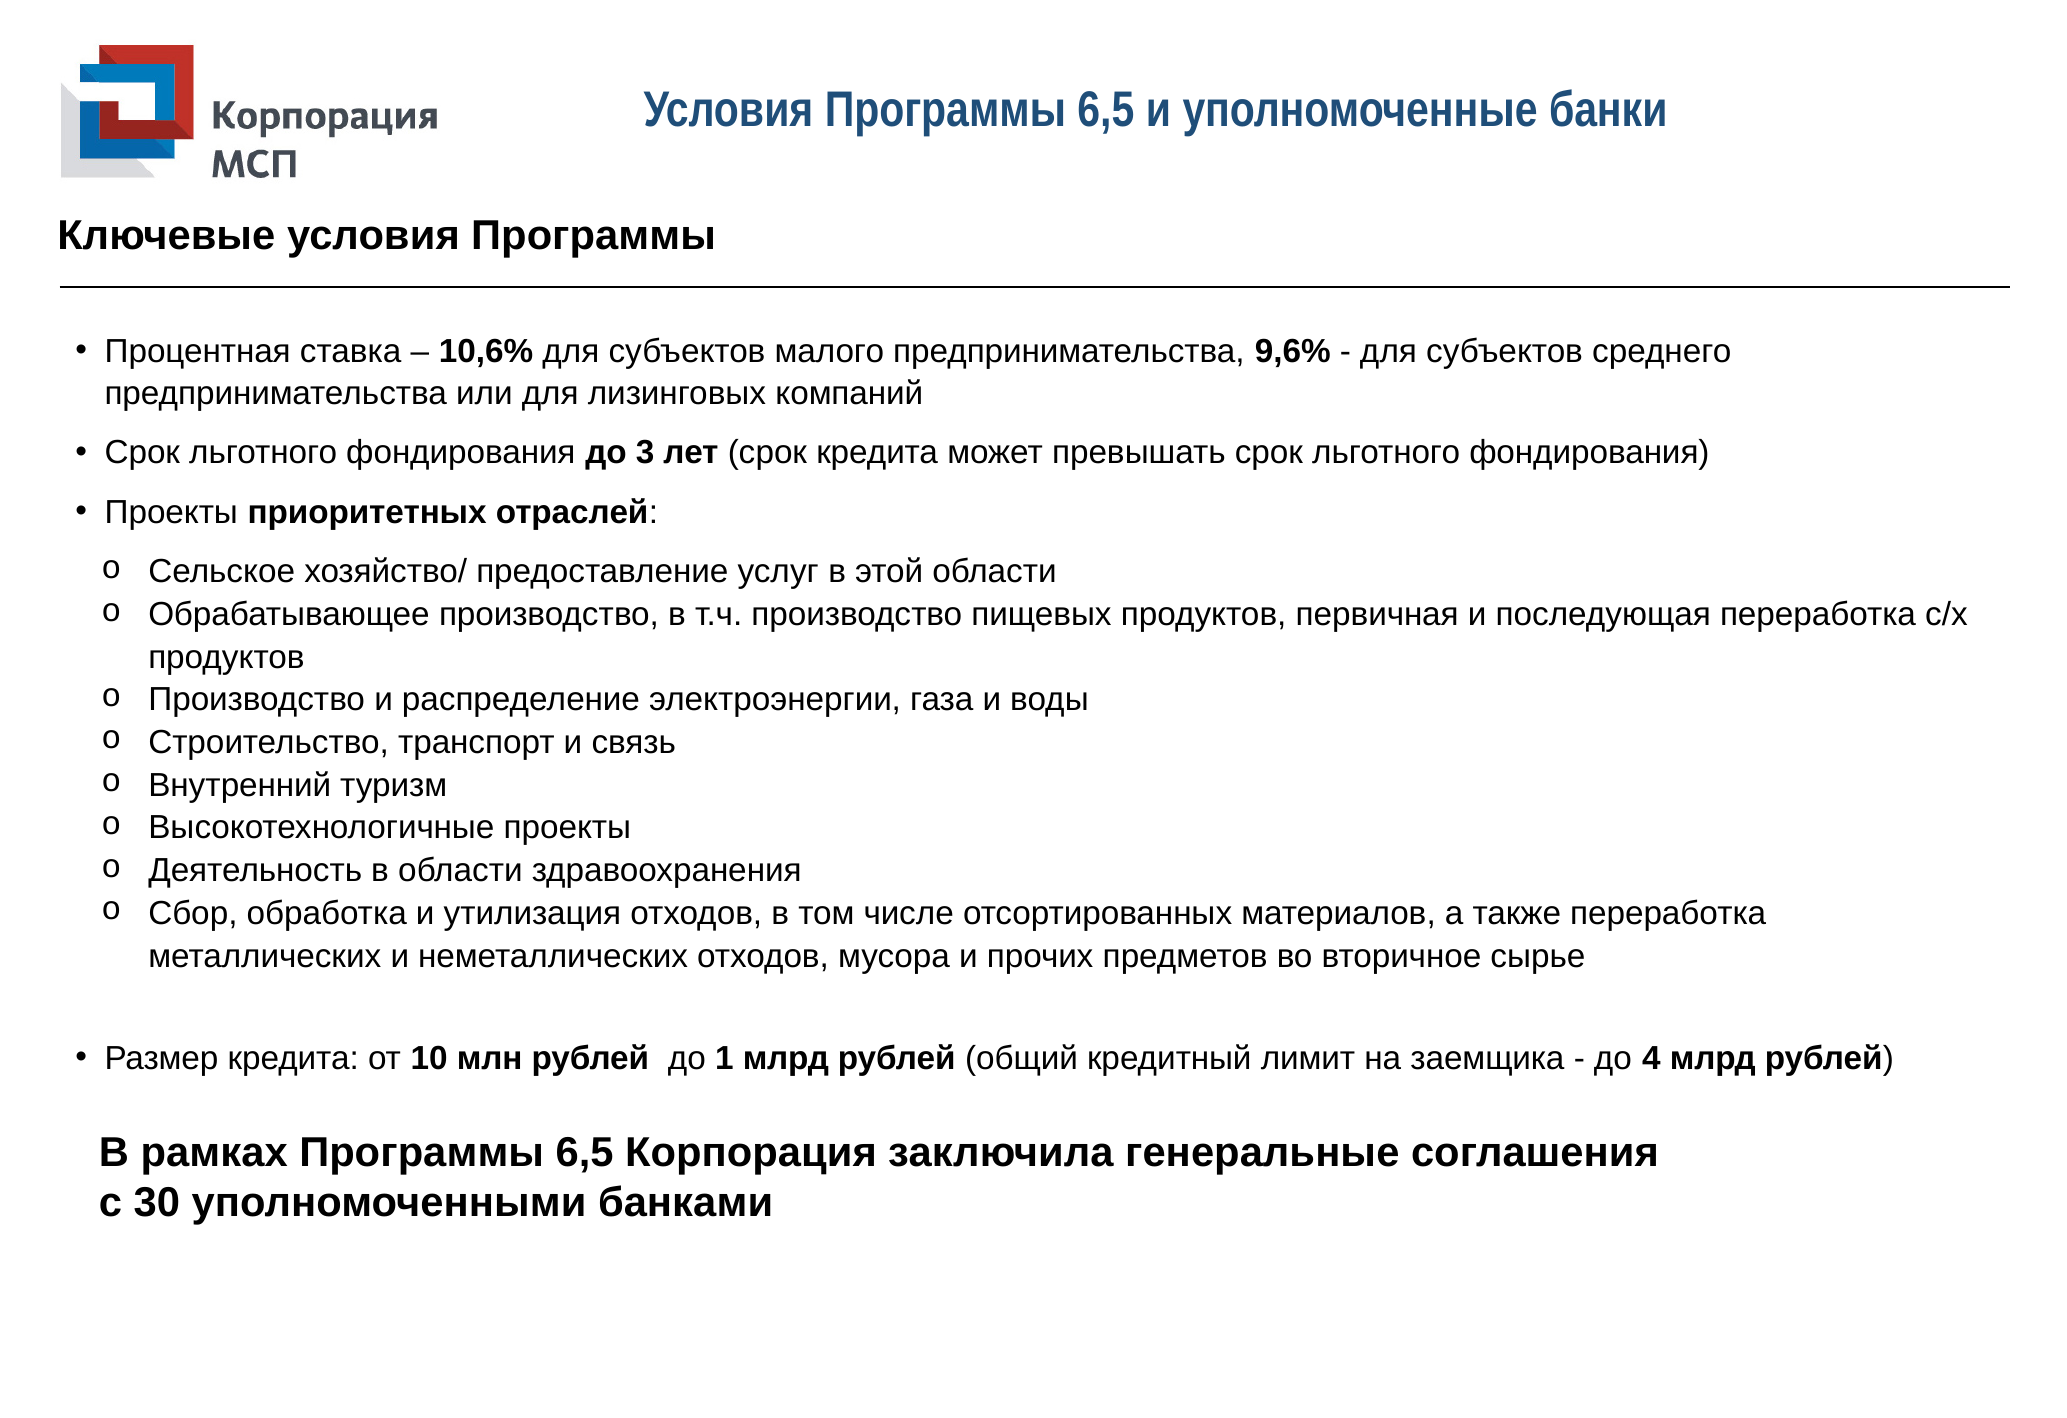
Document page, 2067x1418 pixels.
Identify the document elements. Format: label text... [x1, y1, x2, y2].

text_box Процентная ставка – 10,6% для субъектов малого предпринимательства, 9,6% - для субъектов среднего предпринимательства или для лизинговых компаний Срок льготного фондирования до 3 лет (срок кредита может превышать срок льготного фондирования) Проекты приоритетных отраслей: Сельское хозяйство/ предоставление услуг в этой области Обрабатывающее производство, в т.ч. производство пищевых продуктов, первичная и последующая переработка с/х продуктов Производство и распределение электроэнергии, газа и воды Строительство, транспорт и связь Внутренний туризм Высокотехнологичные проекты Деятельность в области здравоохранения Сбор, обработка и утилизация отходов, в том числе отсортированных материалов, а также переработка металлических и неметаллических отходов, мусора и прочих предметов во вторичное сырье Размер кредита: от 10 млн рублей до 1 млрд рублей (общий кредитный лимит на заемщика - до 4 млрд рублей) [60, 318, 2011, 1084]
text_box В рамках Программы 6,5 Корпорация заключила генеральные соглашения с 30 уполномоченными банками [98, 1105, 2007, 1225]
title Условия Программы 6,5 и уполномоченные банки [628, 48, 2040, 164]
text_box [60, 887, 1513, 1017]
picture [16, 11, 463, 215]
text_box Ключевые условия Программы [57, 139, 2007, 259]
